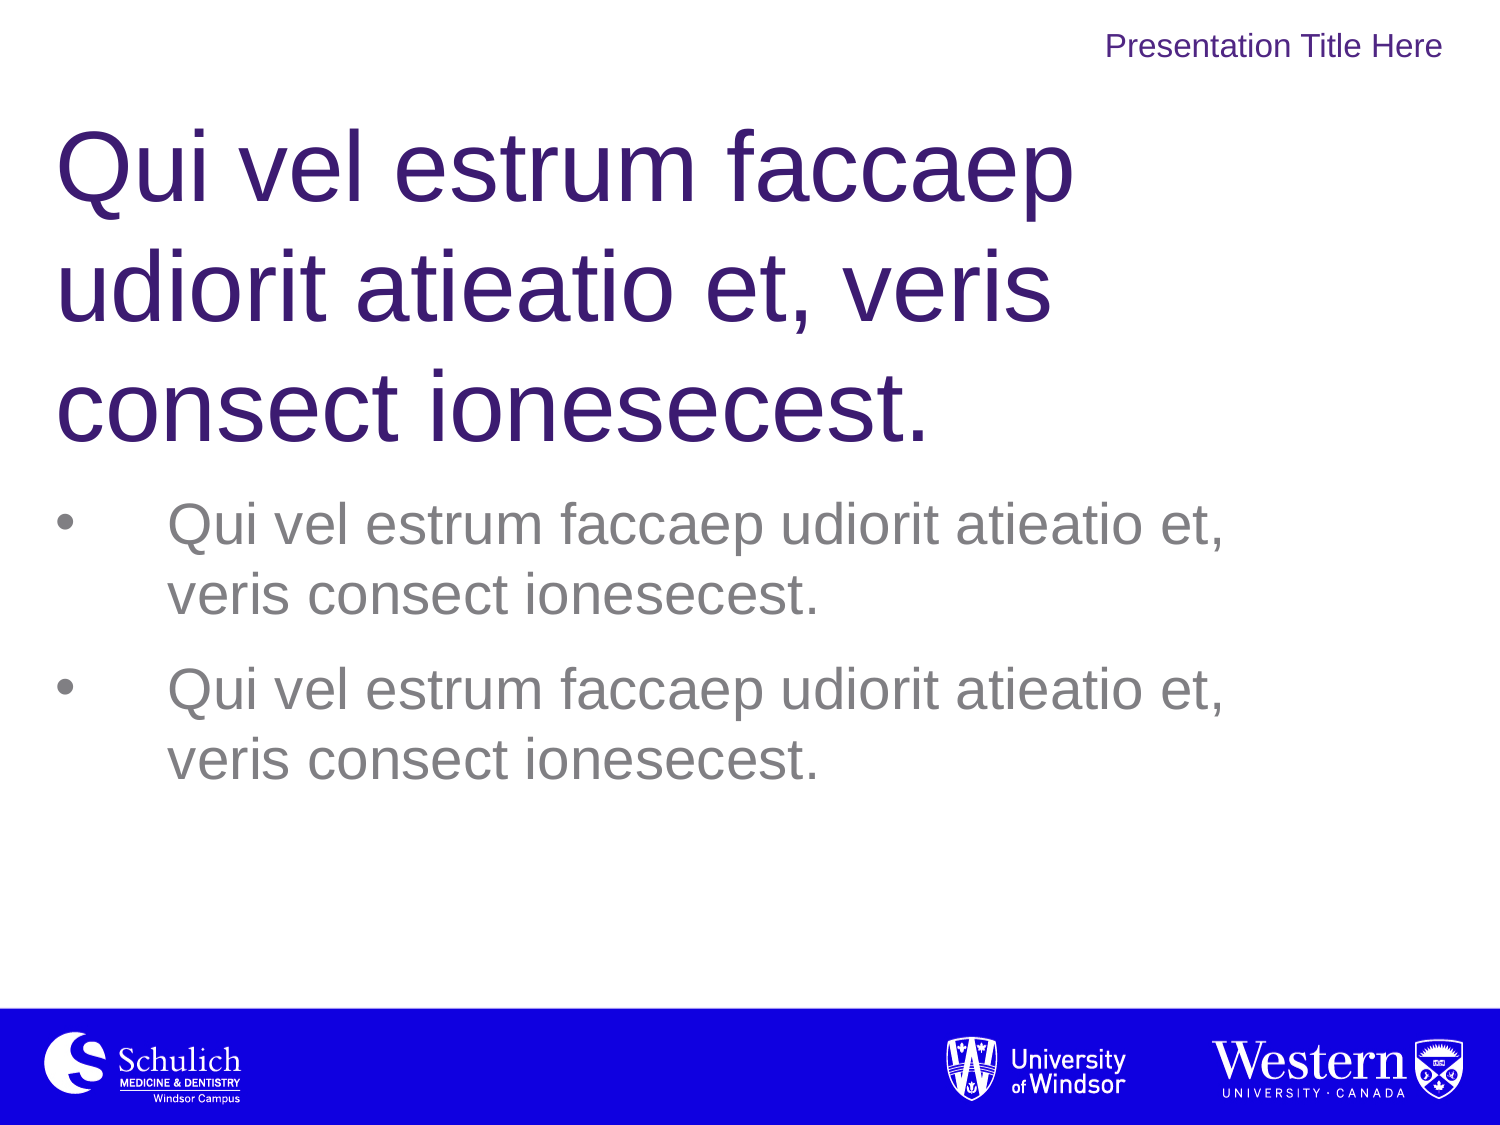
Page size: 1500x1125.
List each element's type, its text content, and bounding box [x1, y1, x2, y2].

text_box Presentation Title Here [935, 17, 1459, 72]
text_box Qui vel estrum faccaep udiorit atieatio et, veris consect ionesecest. Qui vel estrum faccaep udiorit atieatio et, veris consect ionesecest. Qui vel estrum faccaep udiorit atieatio et, veris consect ionesecest. [40, 94, 1354, 1125]
picture [0, 0, 1500, 1125]
